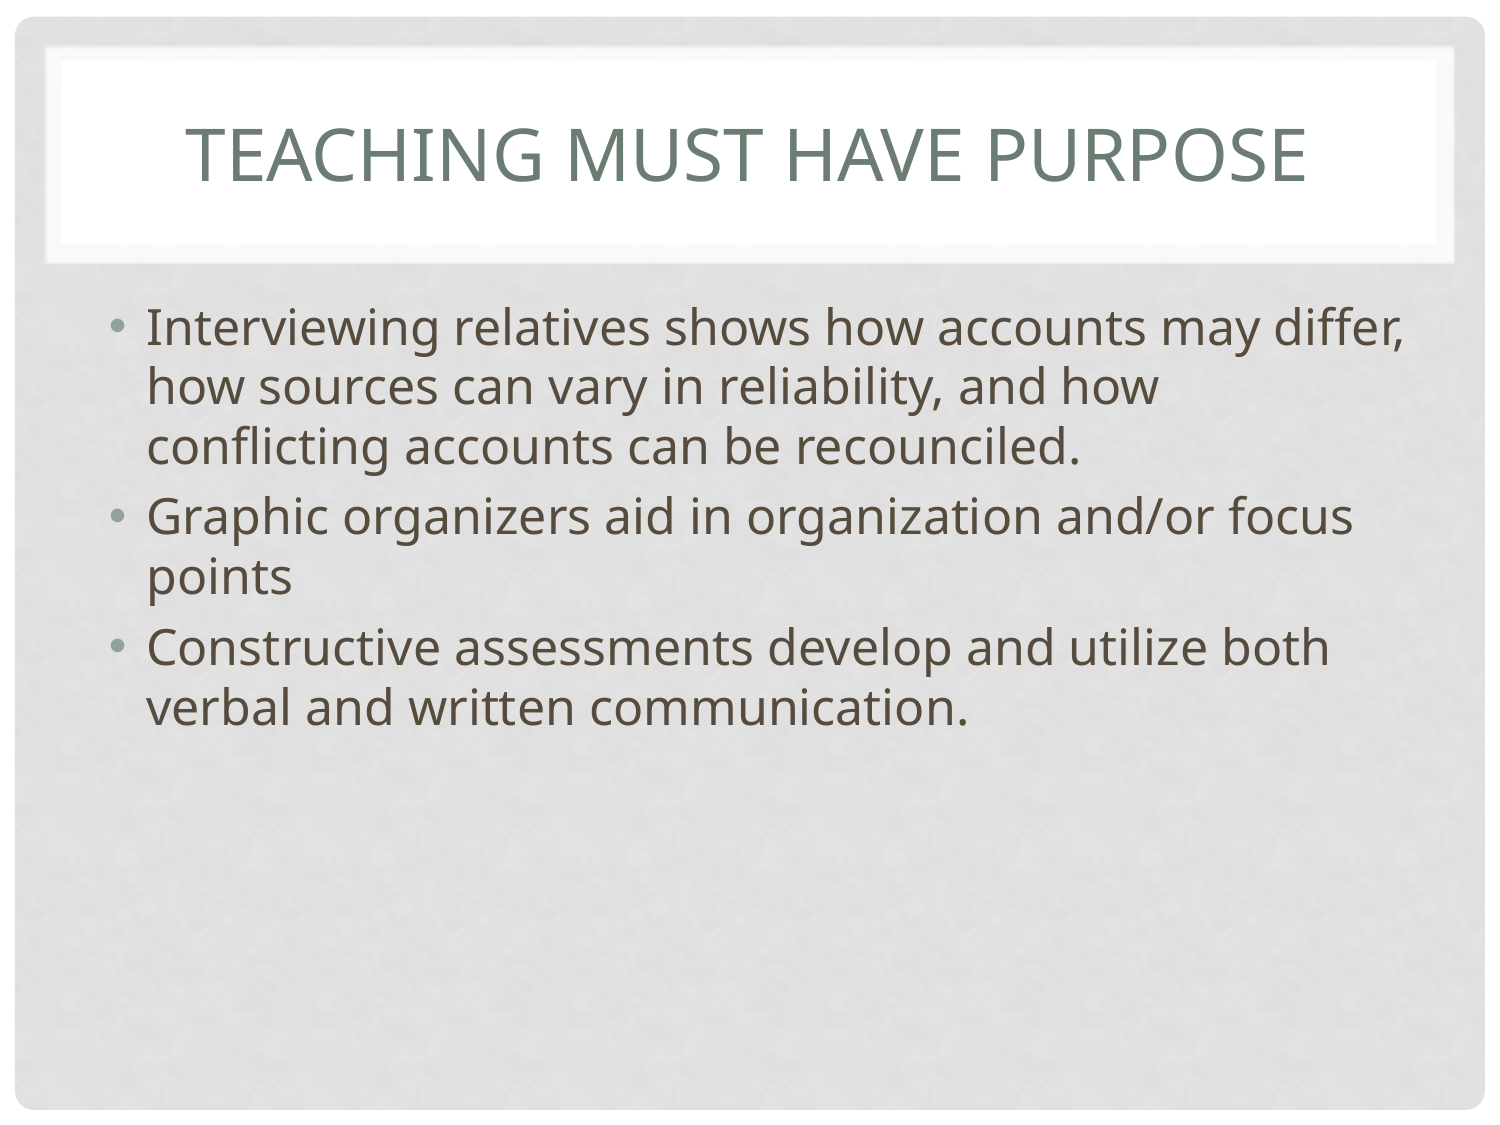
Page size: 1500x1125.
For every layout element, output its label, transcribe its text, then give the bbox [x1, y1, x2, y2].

title Teaching must have purpose [69, 66, 1425, 238]
list Interviewing relatives shows how accounts may differ, how sources can vary in reliability, and how conflicting accounts can be recounciled. Graphic organizers aid in organization and/or focus points Constructive assessments develop and utilize both verbal and written communication. [75, 287, 1425, 1005]
